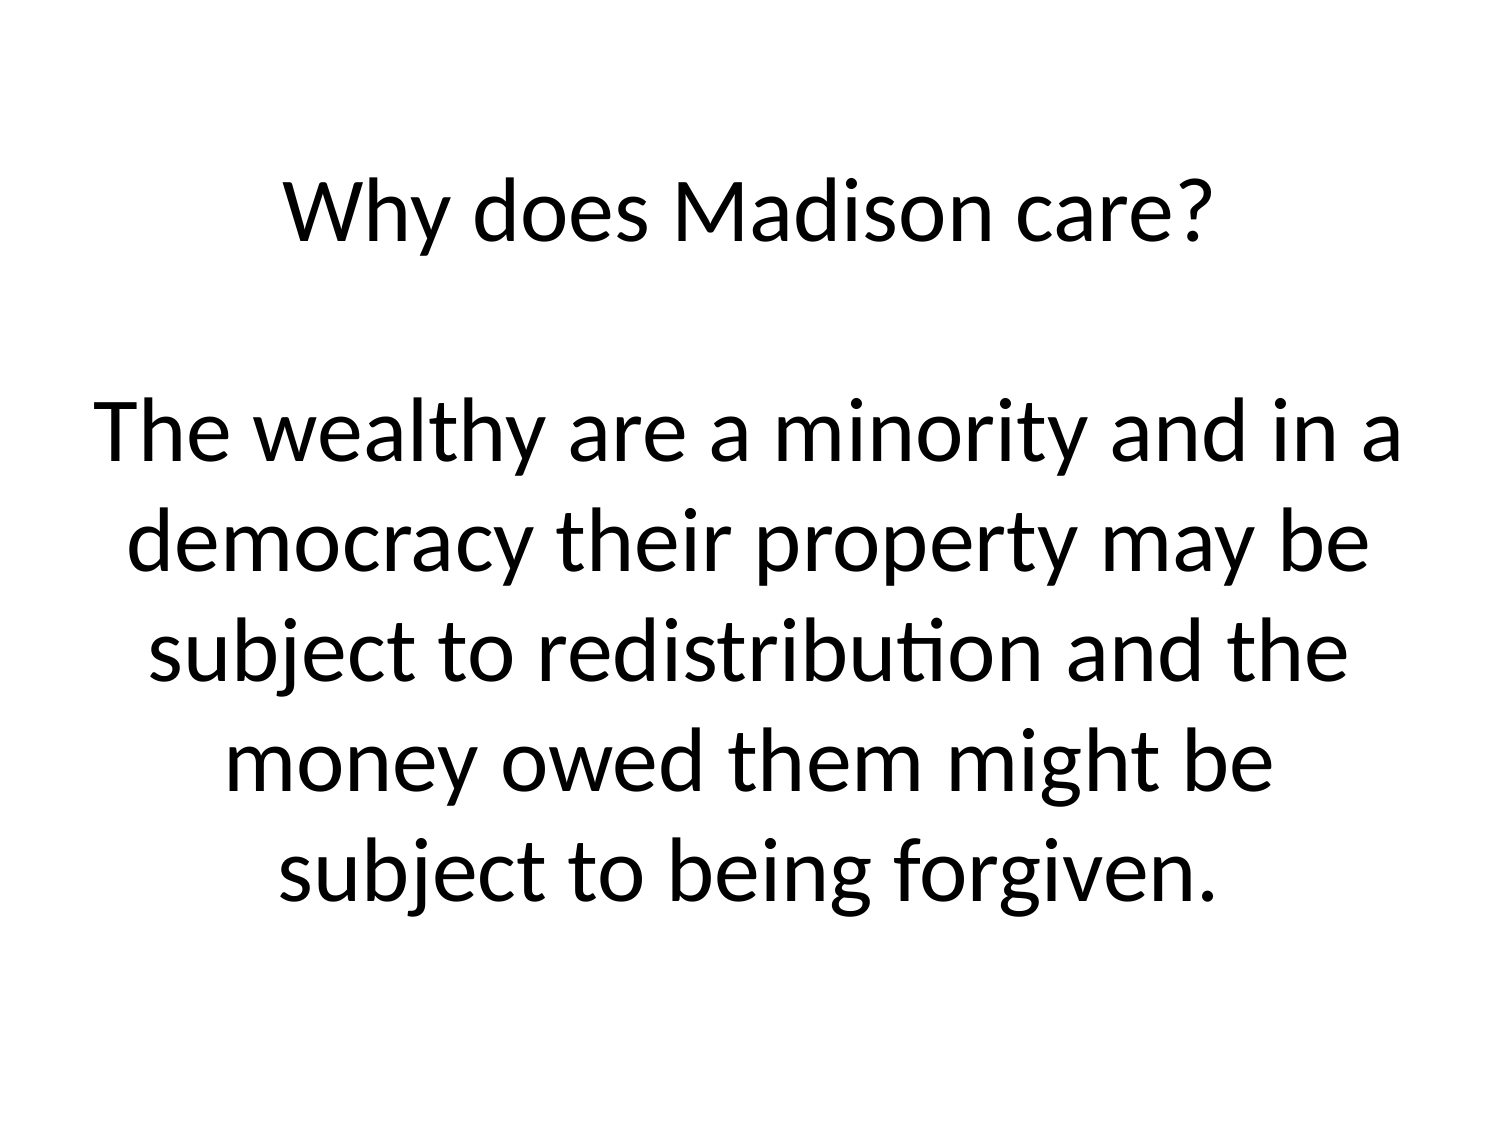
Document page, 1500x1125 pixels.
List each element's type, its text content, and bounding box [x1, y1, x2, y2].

title Why does Madison care? The wealthy are a minority and in a democracy their property may be subject to redistribution and the money owed them might be subject to being forgiven. [74, 44, 1426, 1026]
